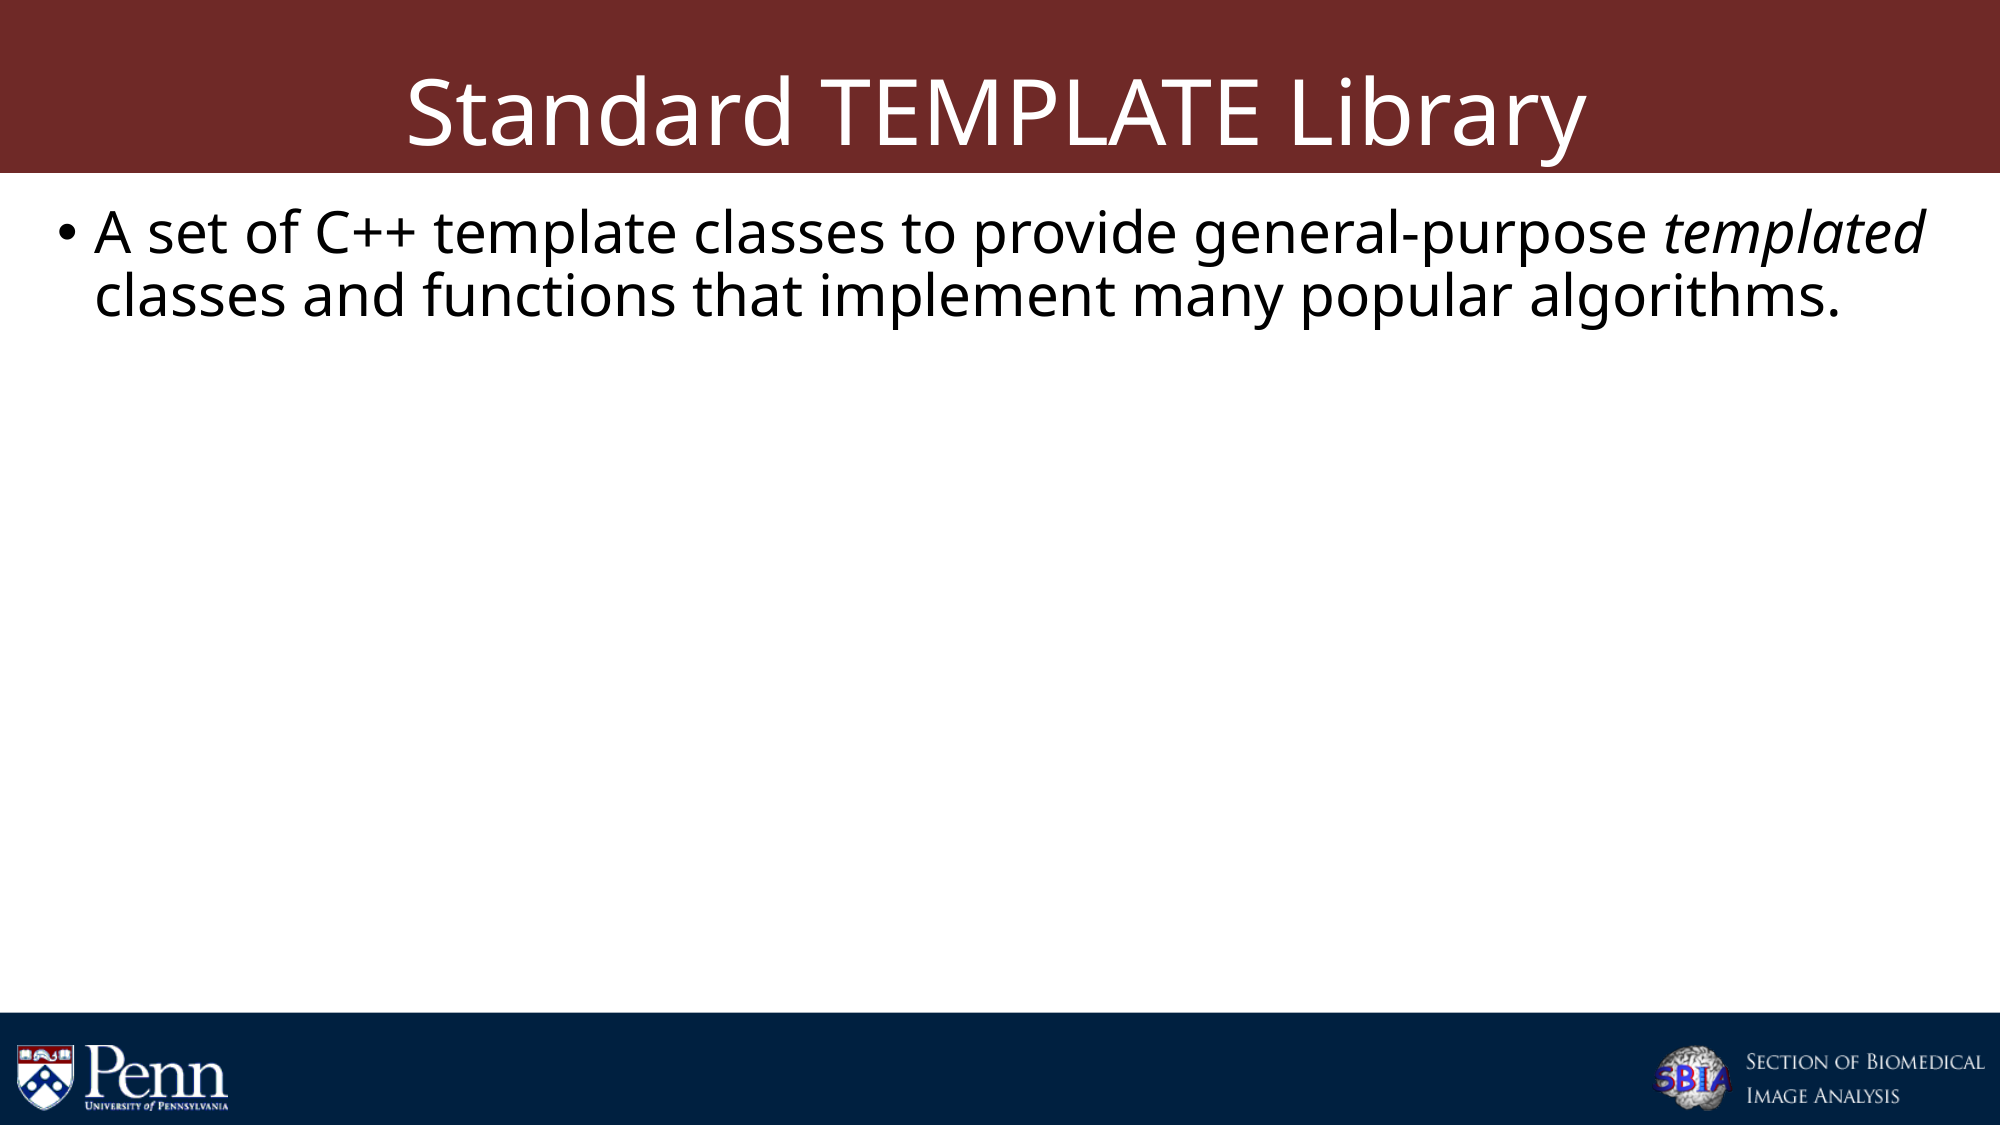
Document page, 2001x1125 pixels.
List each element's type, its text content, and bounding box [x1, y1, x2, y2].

list A set of C++ template classes to provide general-purpose templated classes and functions that implement many popular algorithms. [42, 195, 1952, 1009]
picture [17, 1045, 228, 1111]
picture [1652, 1044, 1985, 1112]
title Standard TEMPLATE Library [42, 0, 1952, 173]
